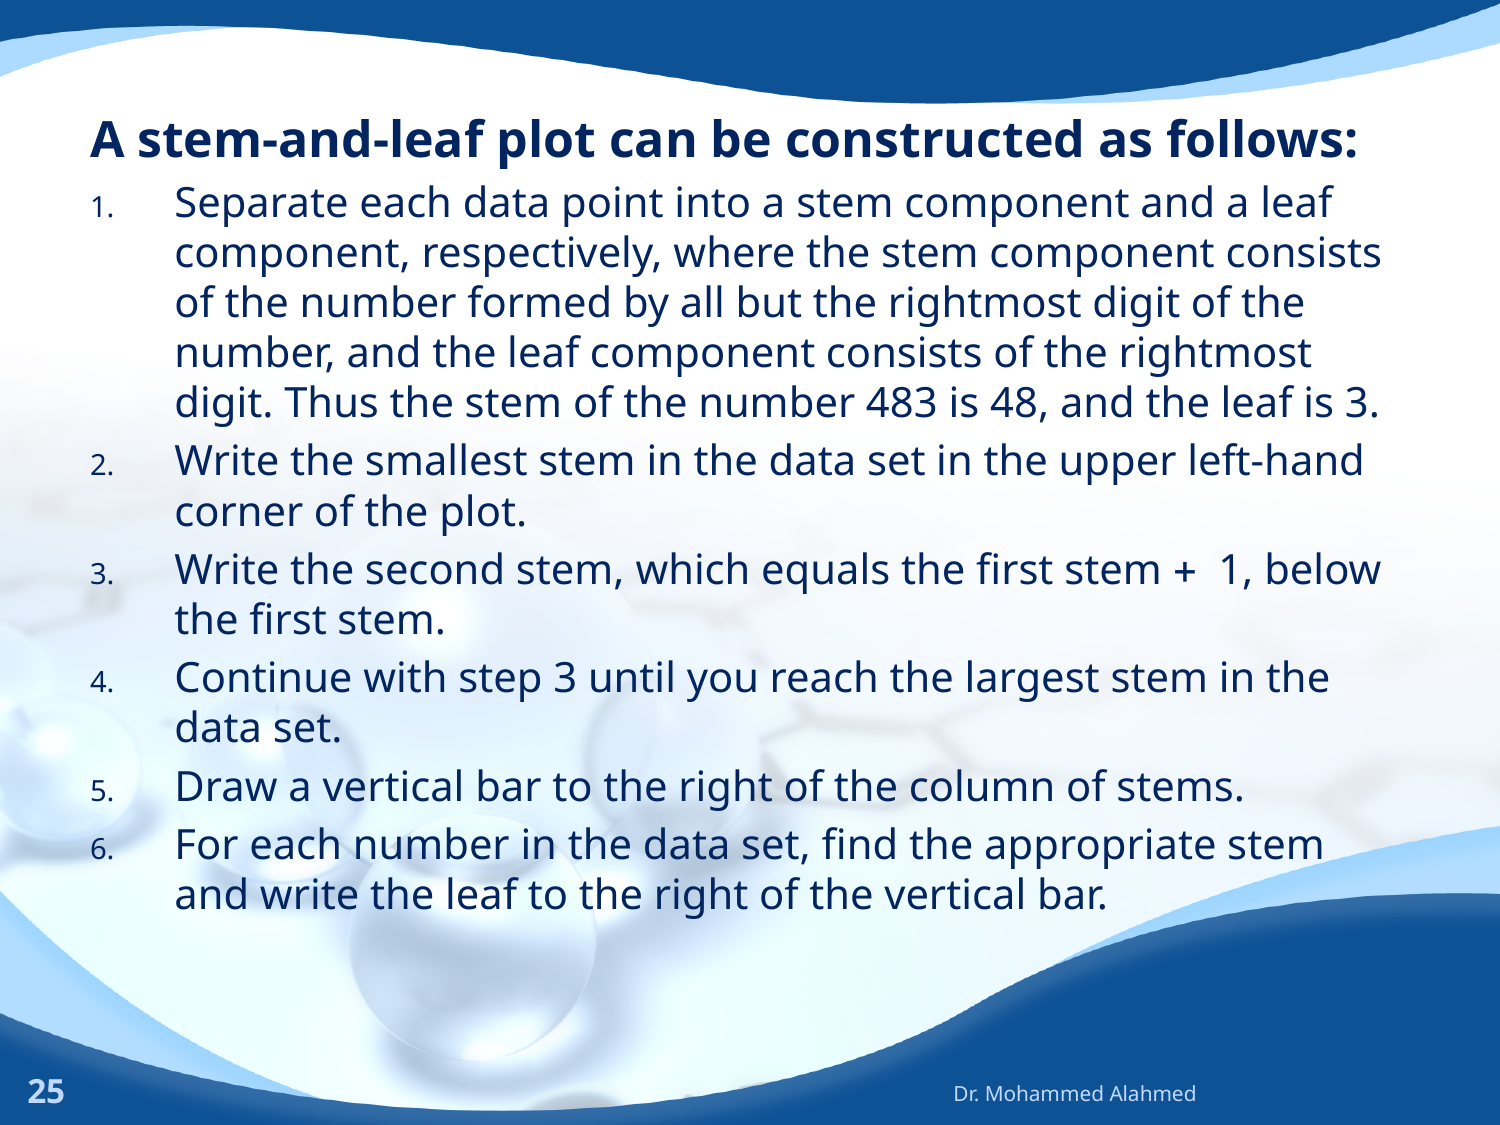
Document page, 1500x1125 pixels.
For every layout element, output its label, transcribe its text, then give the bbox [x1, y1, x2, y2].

footer Dr. Mohammed Alahmed [837, 1073, 1313, 1125]
slide_number 25 [12, 1062, 363, 1123]
list A stem-and-leaf plot can be constructed as follows: Separate each data point into a stem component and a leaf component, respectively, where the stem component consists of the number formed by all but the rightmost digit of the number, and the leaf component consists of the rightmost digit. Thus the stem of the number 483 is 48, and the leaf is 3. Write the smallest stem in the data set in the upper left-hand corner of the plot. Write the second stem, which equals the first stem + 1, below the first stem. Continue with step 3 until you reach the largest stem in the data set. Draw a vertical bar to the right of the column of stems. For each number in the data set, find the appropriate stem and write the leaf to the right of the vertical bar. [75, 99, 1425, 930]
picture [0, 0, 1500, 1125]
